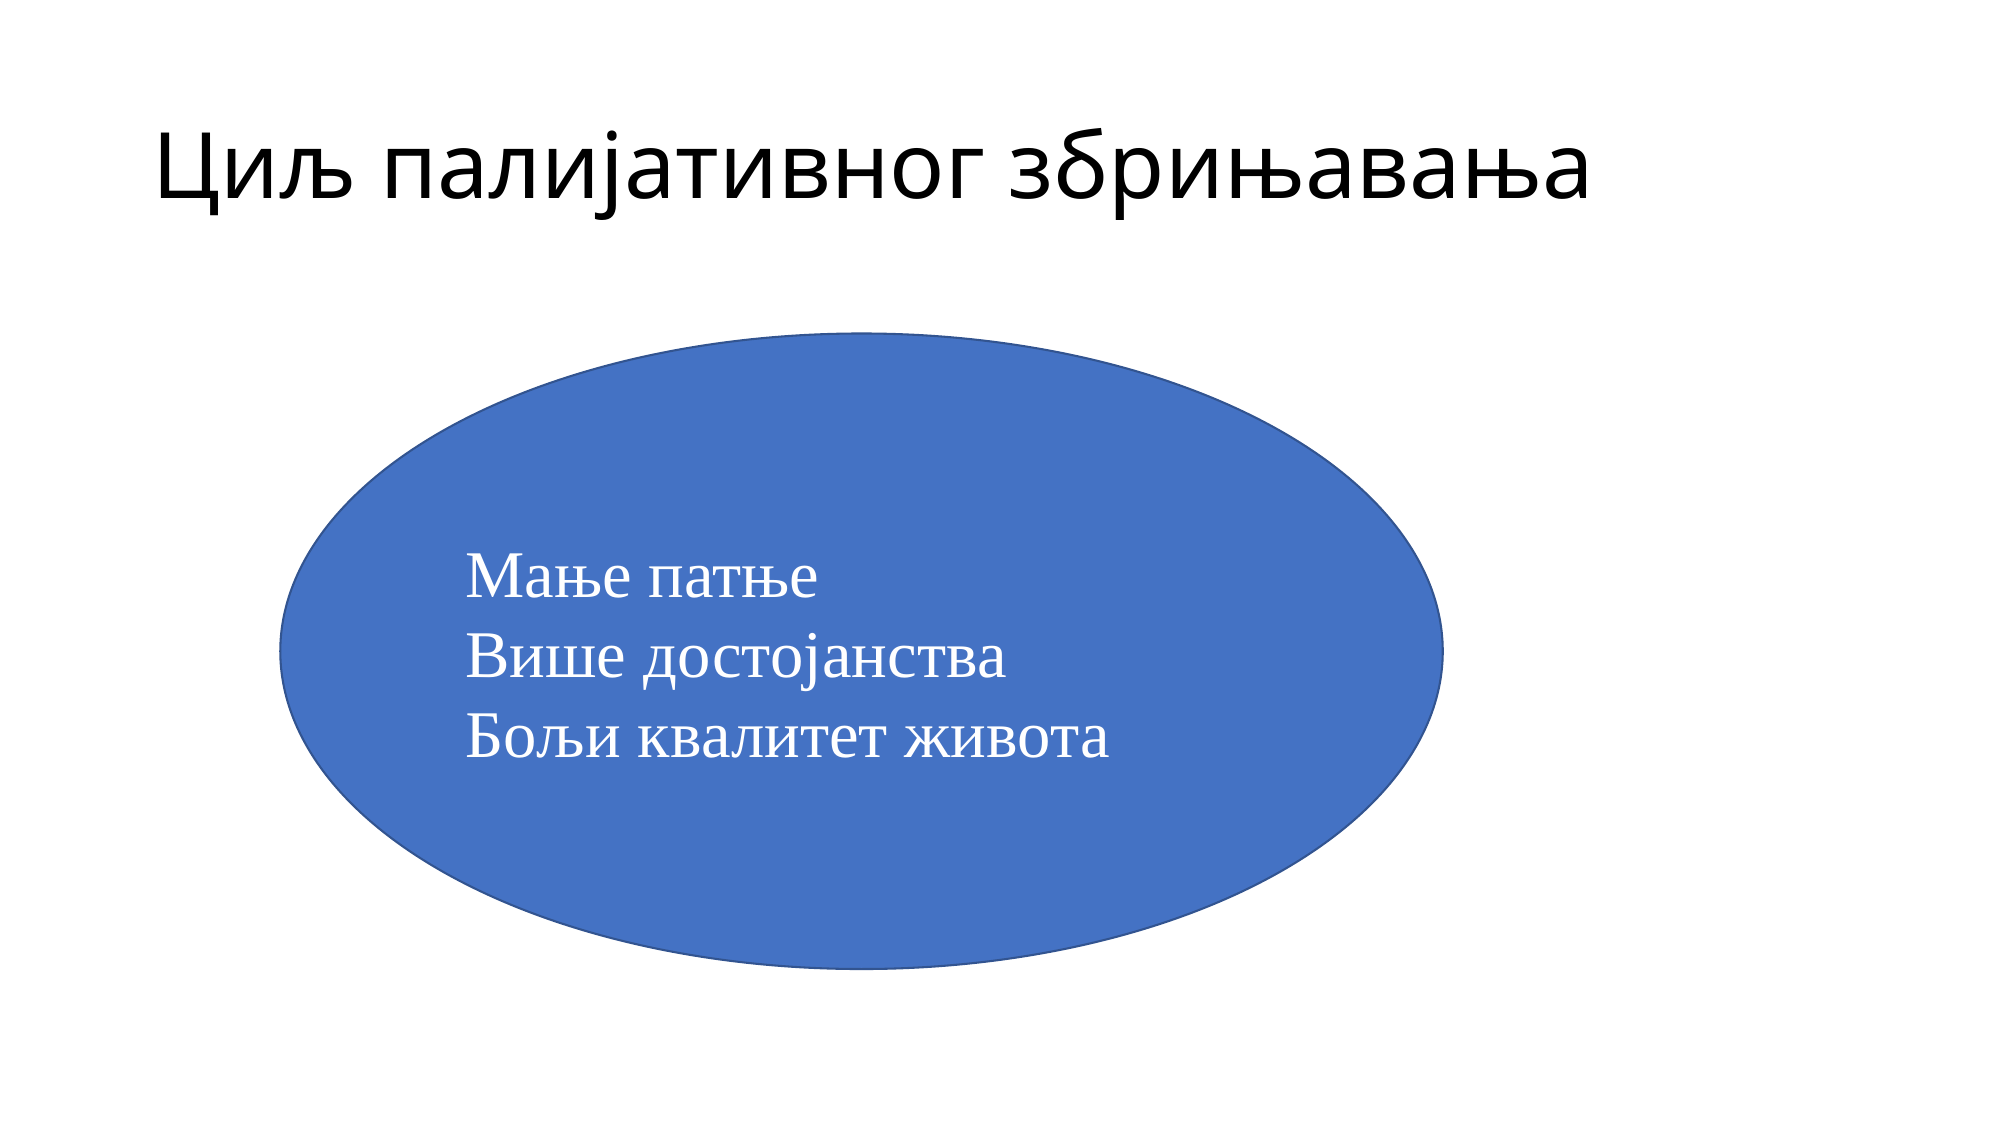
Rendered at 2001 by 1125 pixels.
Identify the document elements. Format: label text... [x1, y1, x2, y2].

text_box Мање патње Више достојанства Бољи квалитет живота [279, 332, 1444, 971]
title Циљ палијативног збрињавања [137, 59, 1863, 278]
